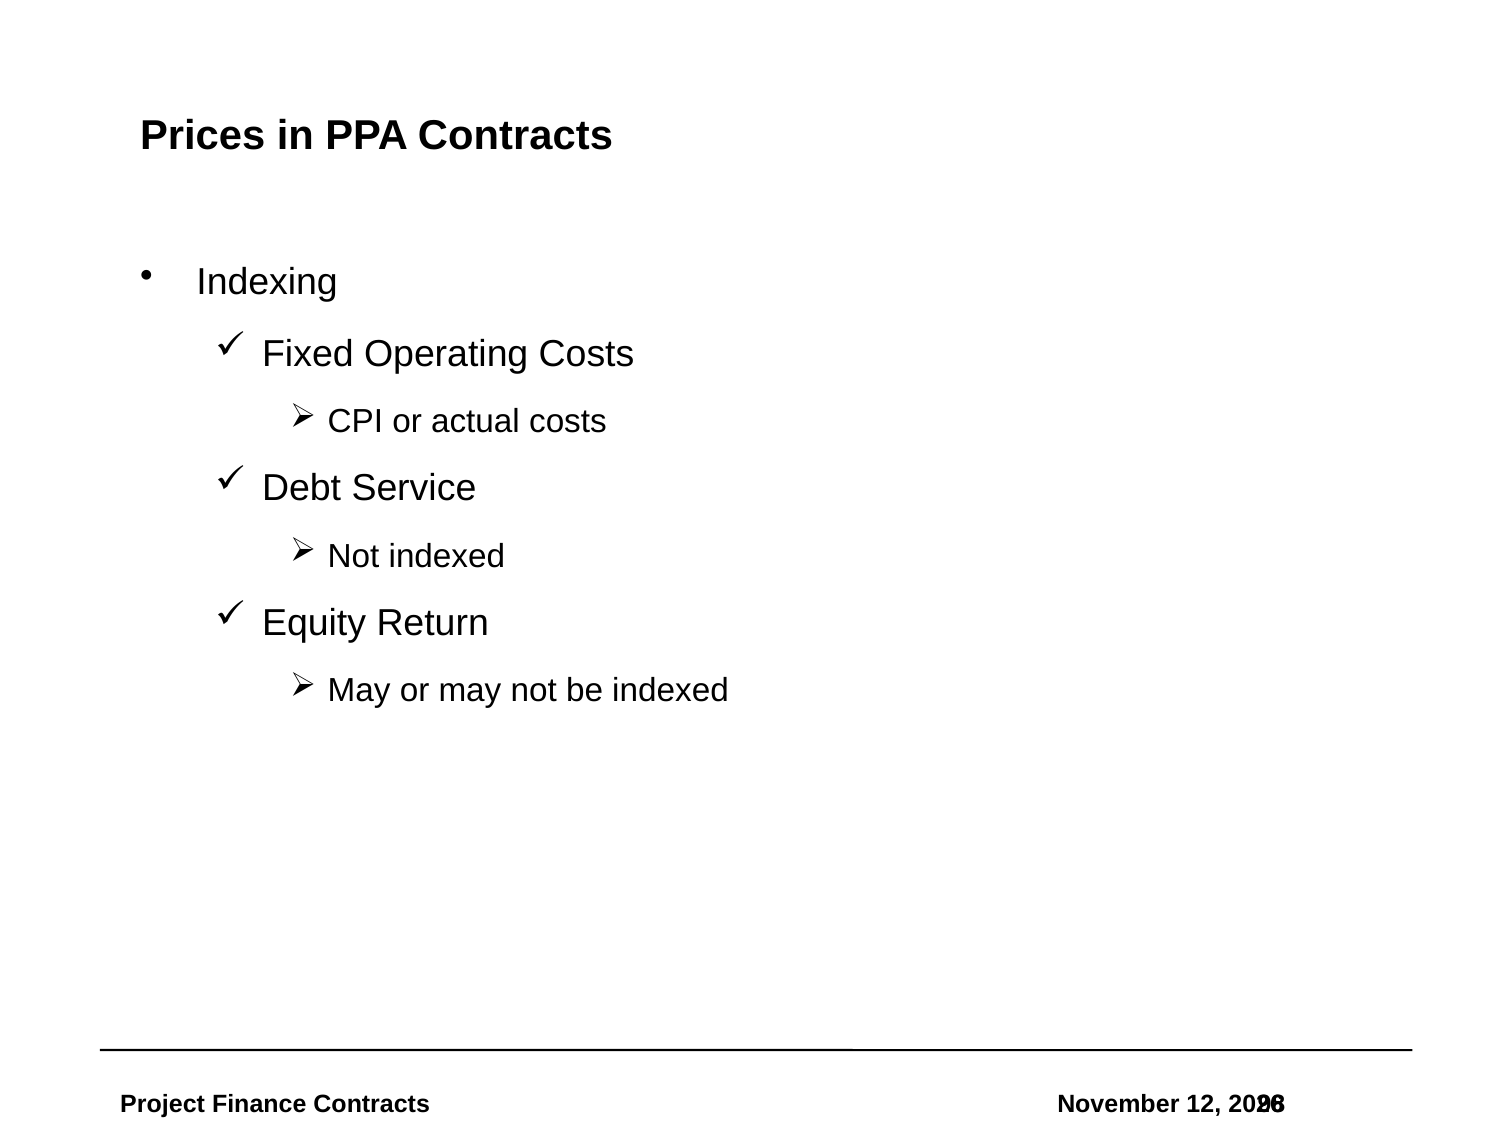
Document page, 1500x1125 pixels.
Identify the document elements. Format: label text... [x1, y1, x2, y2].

title Prices in PPA Contracts [124, 99, 1288, 226]
list Indexing Fixed Operating Costs CPI or actual costs Debt Service Not indexed Equity Return May or may not be indexed [124, 249, 1376, 1001]
